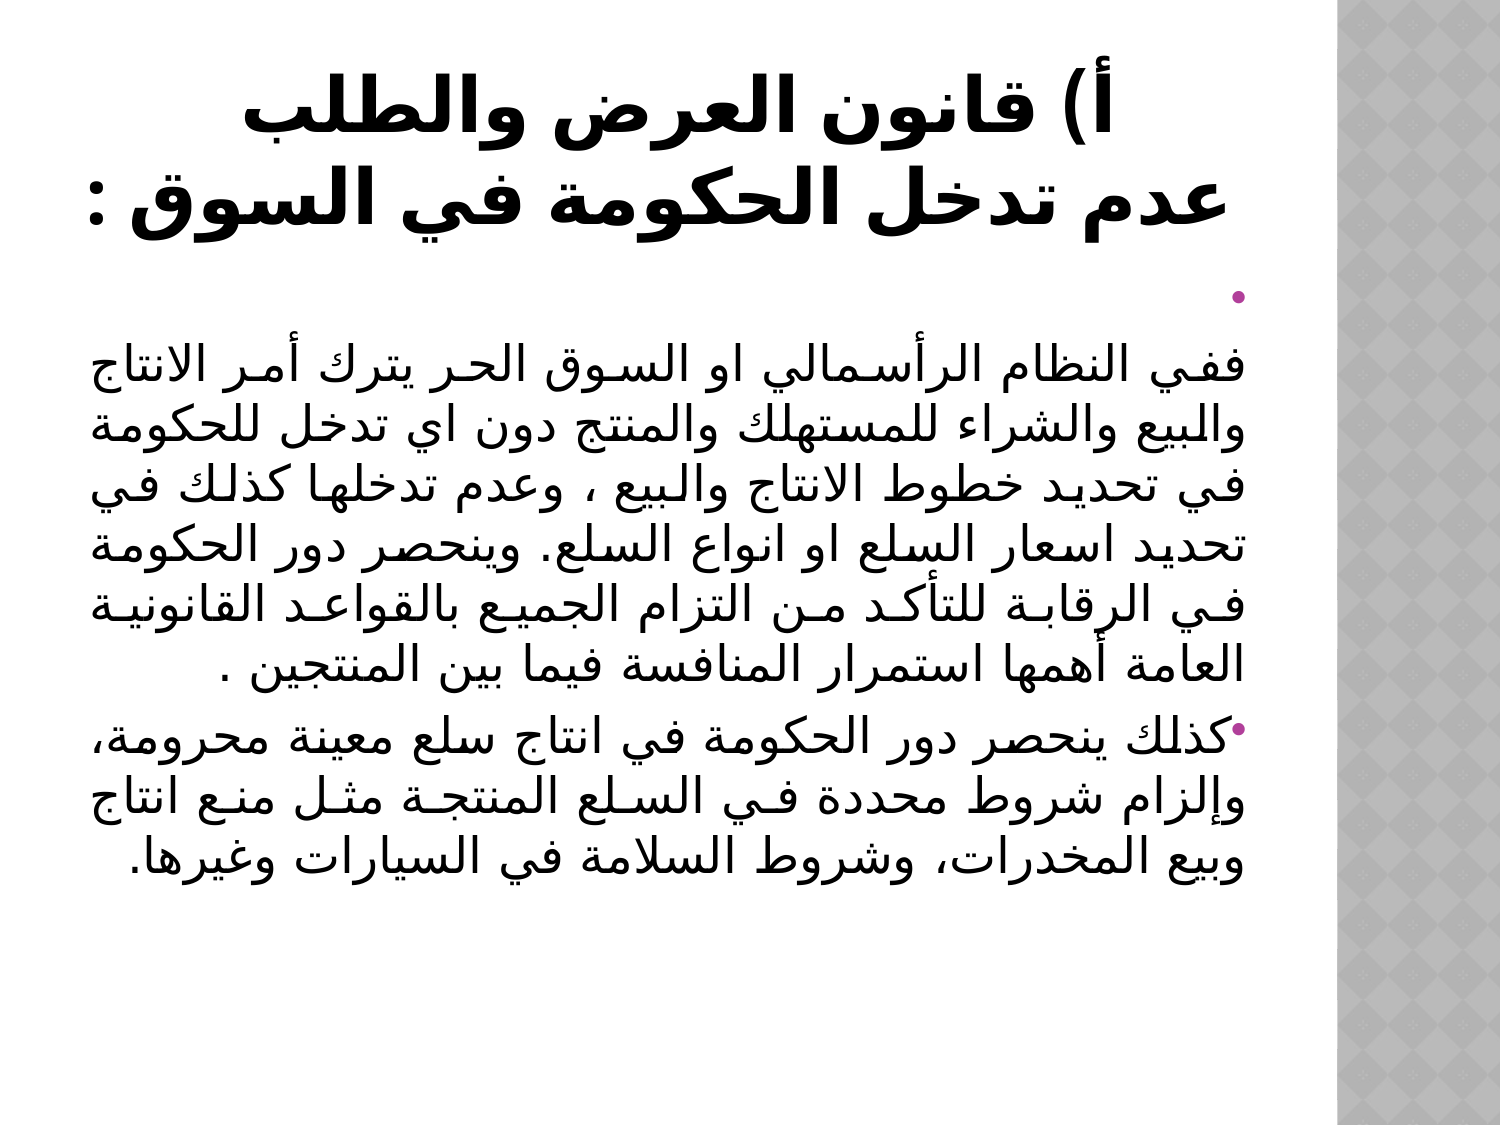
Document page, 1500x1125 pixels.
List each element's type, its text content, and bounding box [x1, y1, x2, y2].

title أ‌) قانون العرض والطلب عدم تدخل الحكومة في السوق : [75, 52, 1263, 240]
list ففي النظام الرأسمالي او السوق الحر يترك أمر الانتاج والبيع والشراء للمستهلك والمنتج دون اي تدخل للحكومة في تحديد خطوط الانتاج والبيع ، وعدم تدخلها كذلك في تحديد اسعار السلع او انواع السلع. وينحصر دور الحكومة في الرقابة للتأكد من التزام الجميع بالقواعد القانونية العامة أهمها استمرار المنافسة فيما بين المنتجين . كذلك ينحصر دور الحكومة في انتاج سلع معينة محرومة، وإلزام شروط محددة في السلع المنتجة مثل منع انتاج وبيع المخدرات، وشروط السلامة في السيارات وغيرها. [75, 264, 1263, 917]
